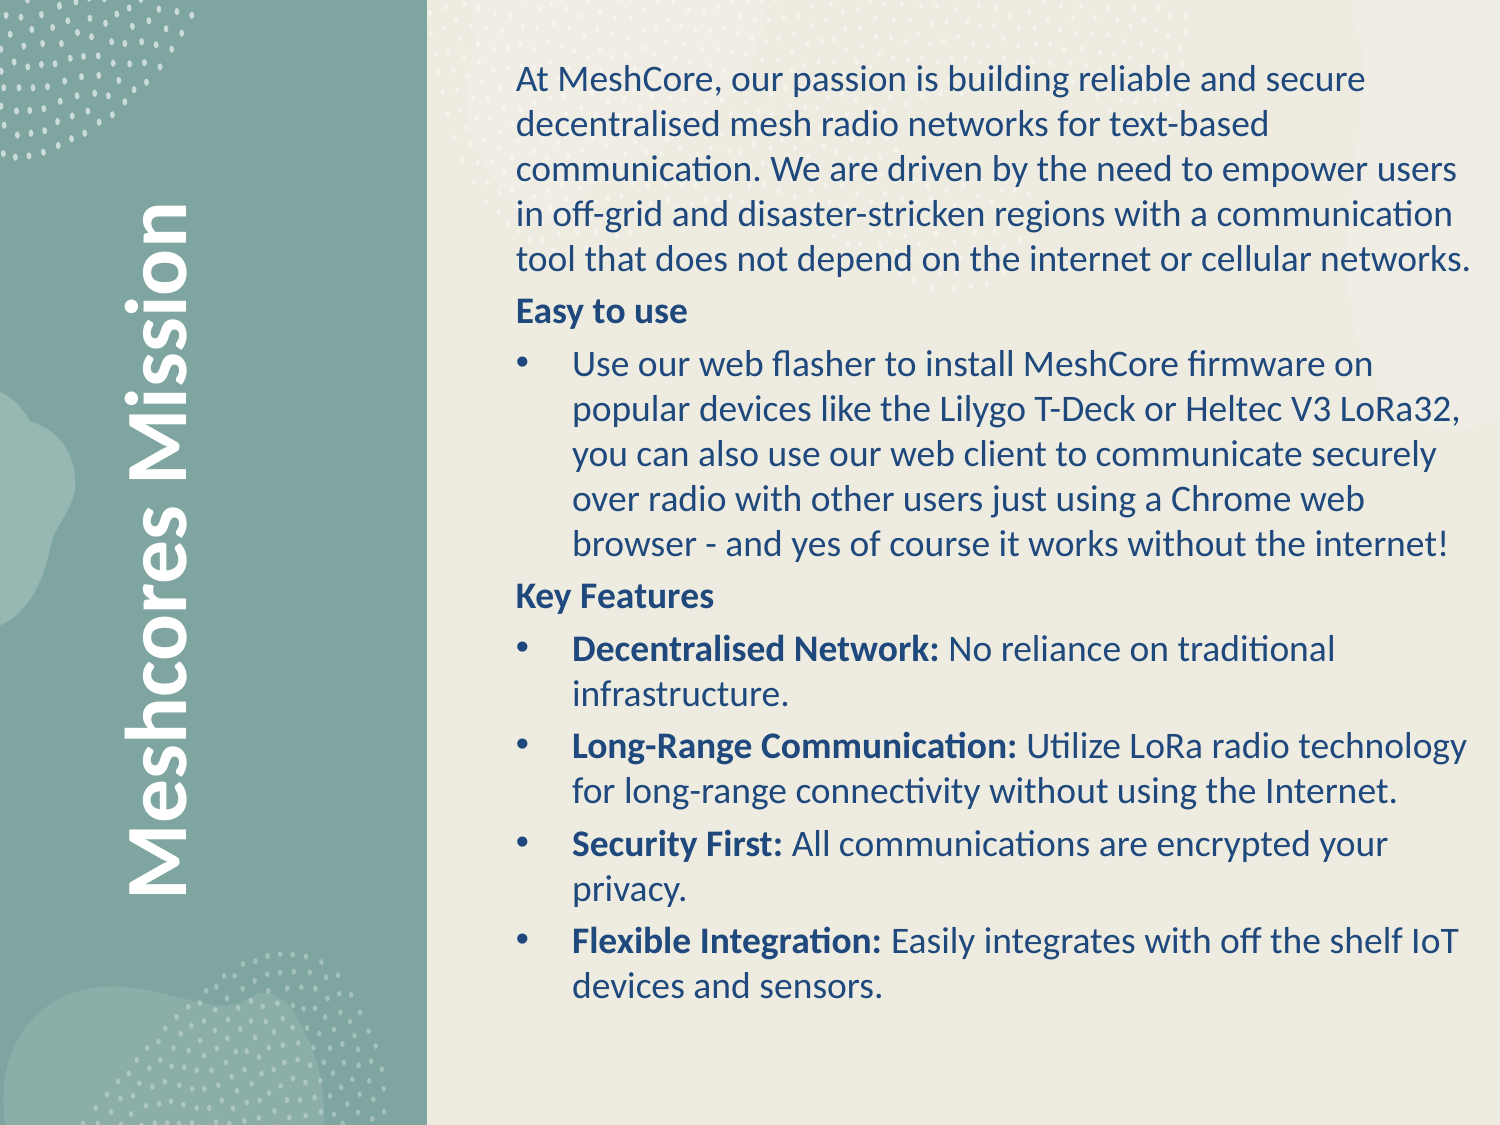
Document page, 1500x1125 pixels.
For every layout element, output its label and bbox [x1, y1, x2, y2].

text_box [0, 0, 1500, 1125]
